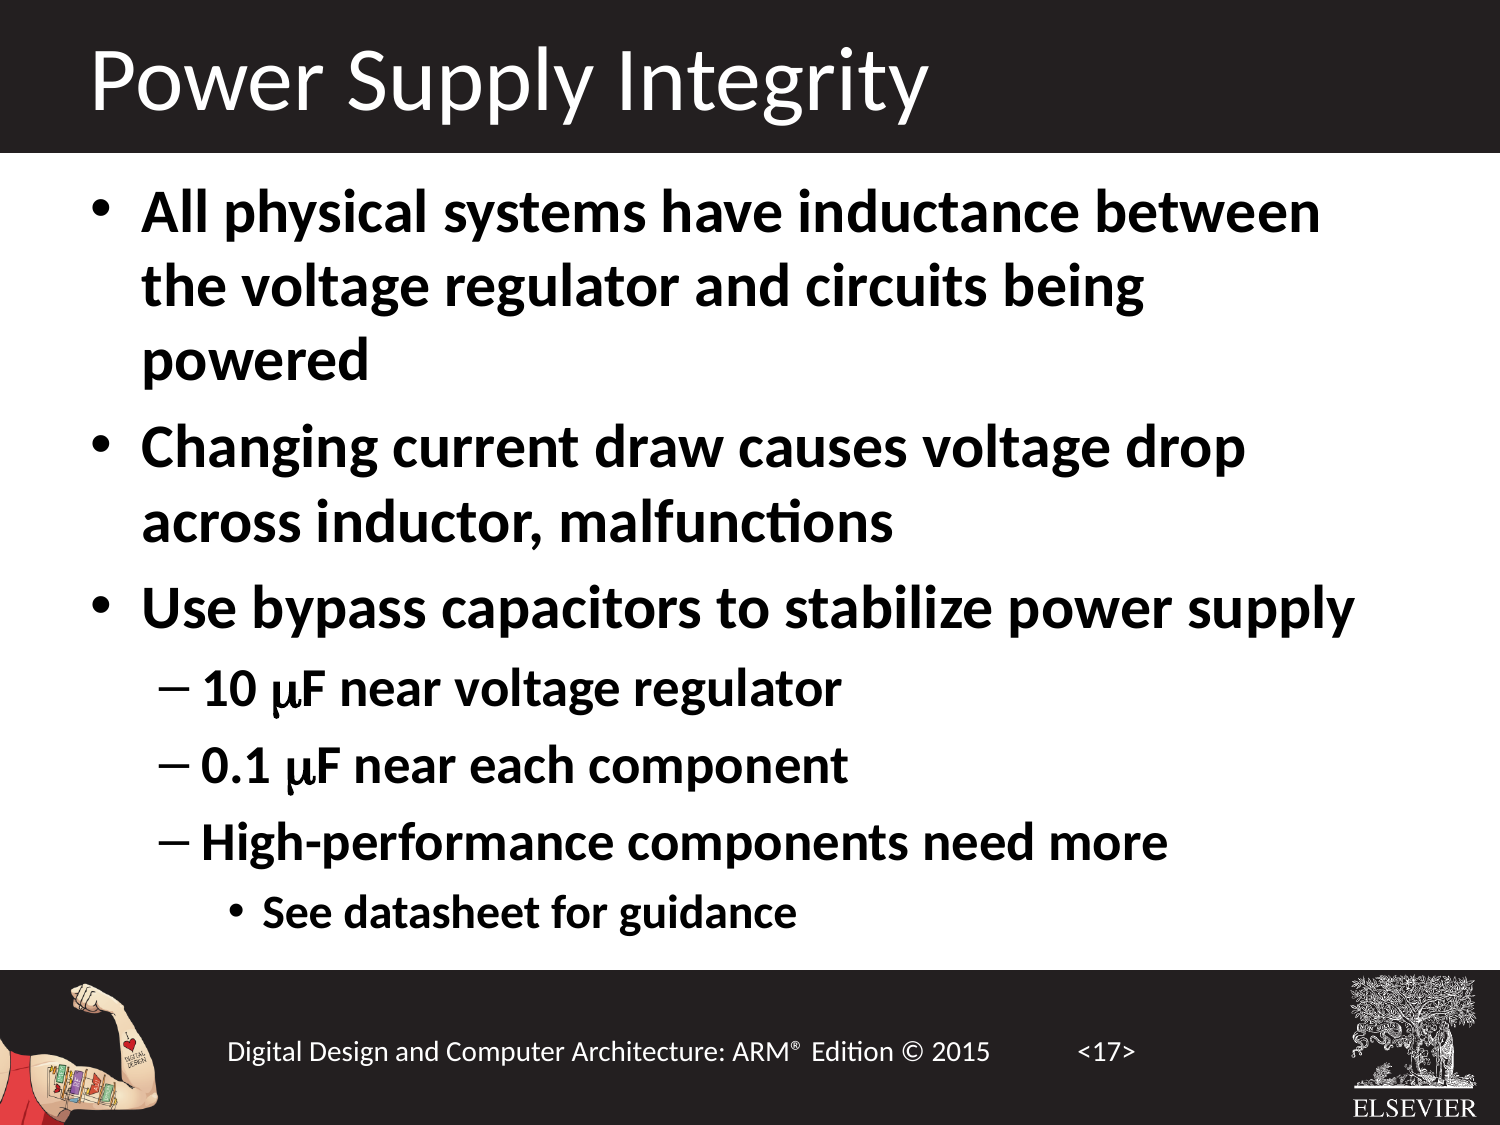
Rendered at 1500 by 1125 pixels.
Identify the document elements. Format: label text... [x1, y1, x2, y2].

picture [0, 979, 163, 1125]
text_box Power Supply Integrity [75, 11, 1375, 136]
list All physical systems have inductance between the voltage regulator and circuits being powered Changing current draw causes voltage drop across inductor, malfunctions Use bypass capacitors to stabilize power supply 10 μF near voltage regulator 0.1 μF near each component High-performance components need more See datasheet for guidance [75, 162, 1385, 975]
picture [1350, 974, 1477, 1117]
